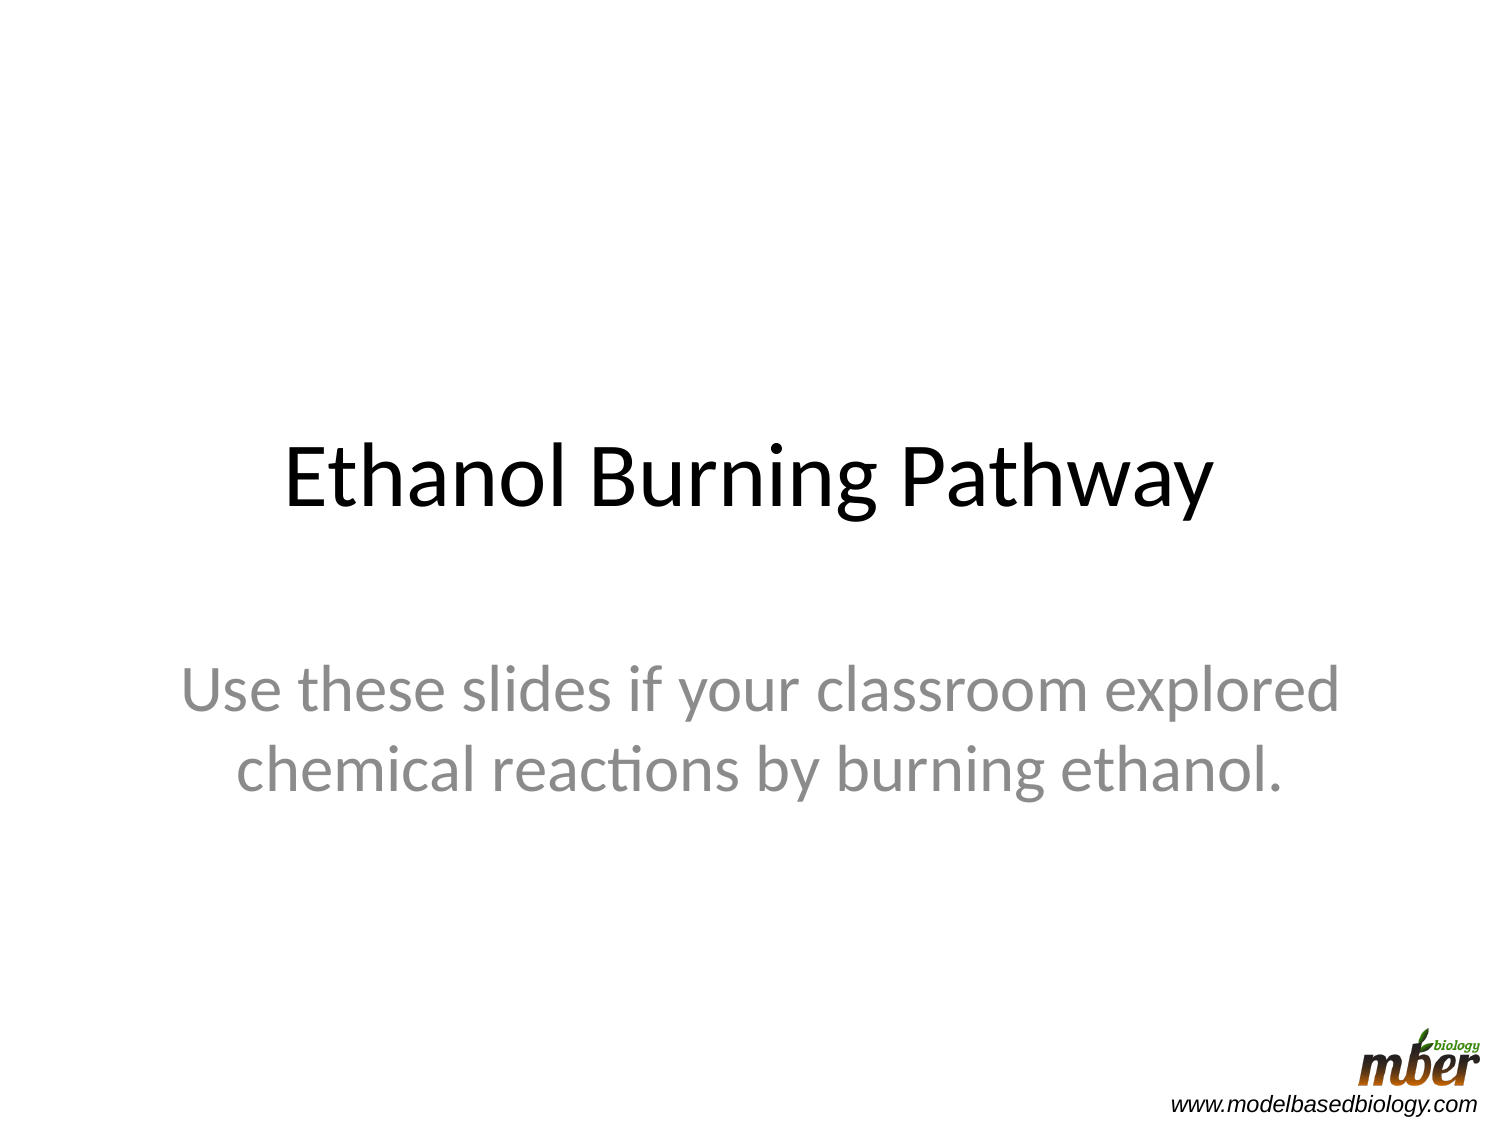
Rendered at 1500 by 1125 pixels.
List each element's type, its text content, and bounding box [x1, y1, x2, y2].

title Ethanol Burning Pathway [112, 349, 1388, 591]
picture [1358, 1028, 1480, 1086]
subtitle Use these slides if your classroom explored chemical reactions by burning ethanol. [135, 637, 1388, 925]
